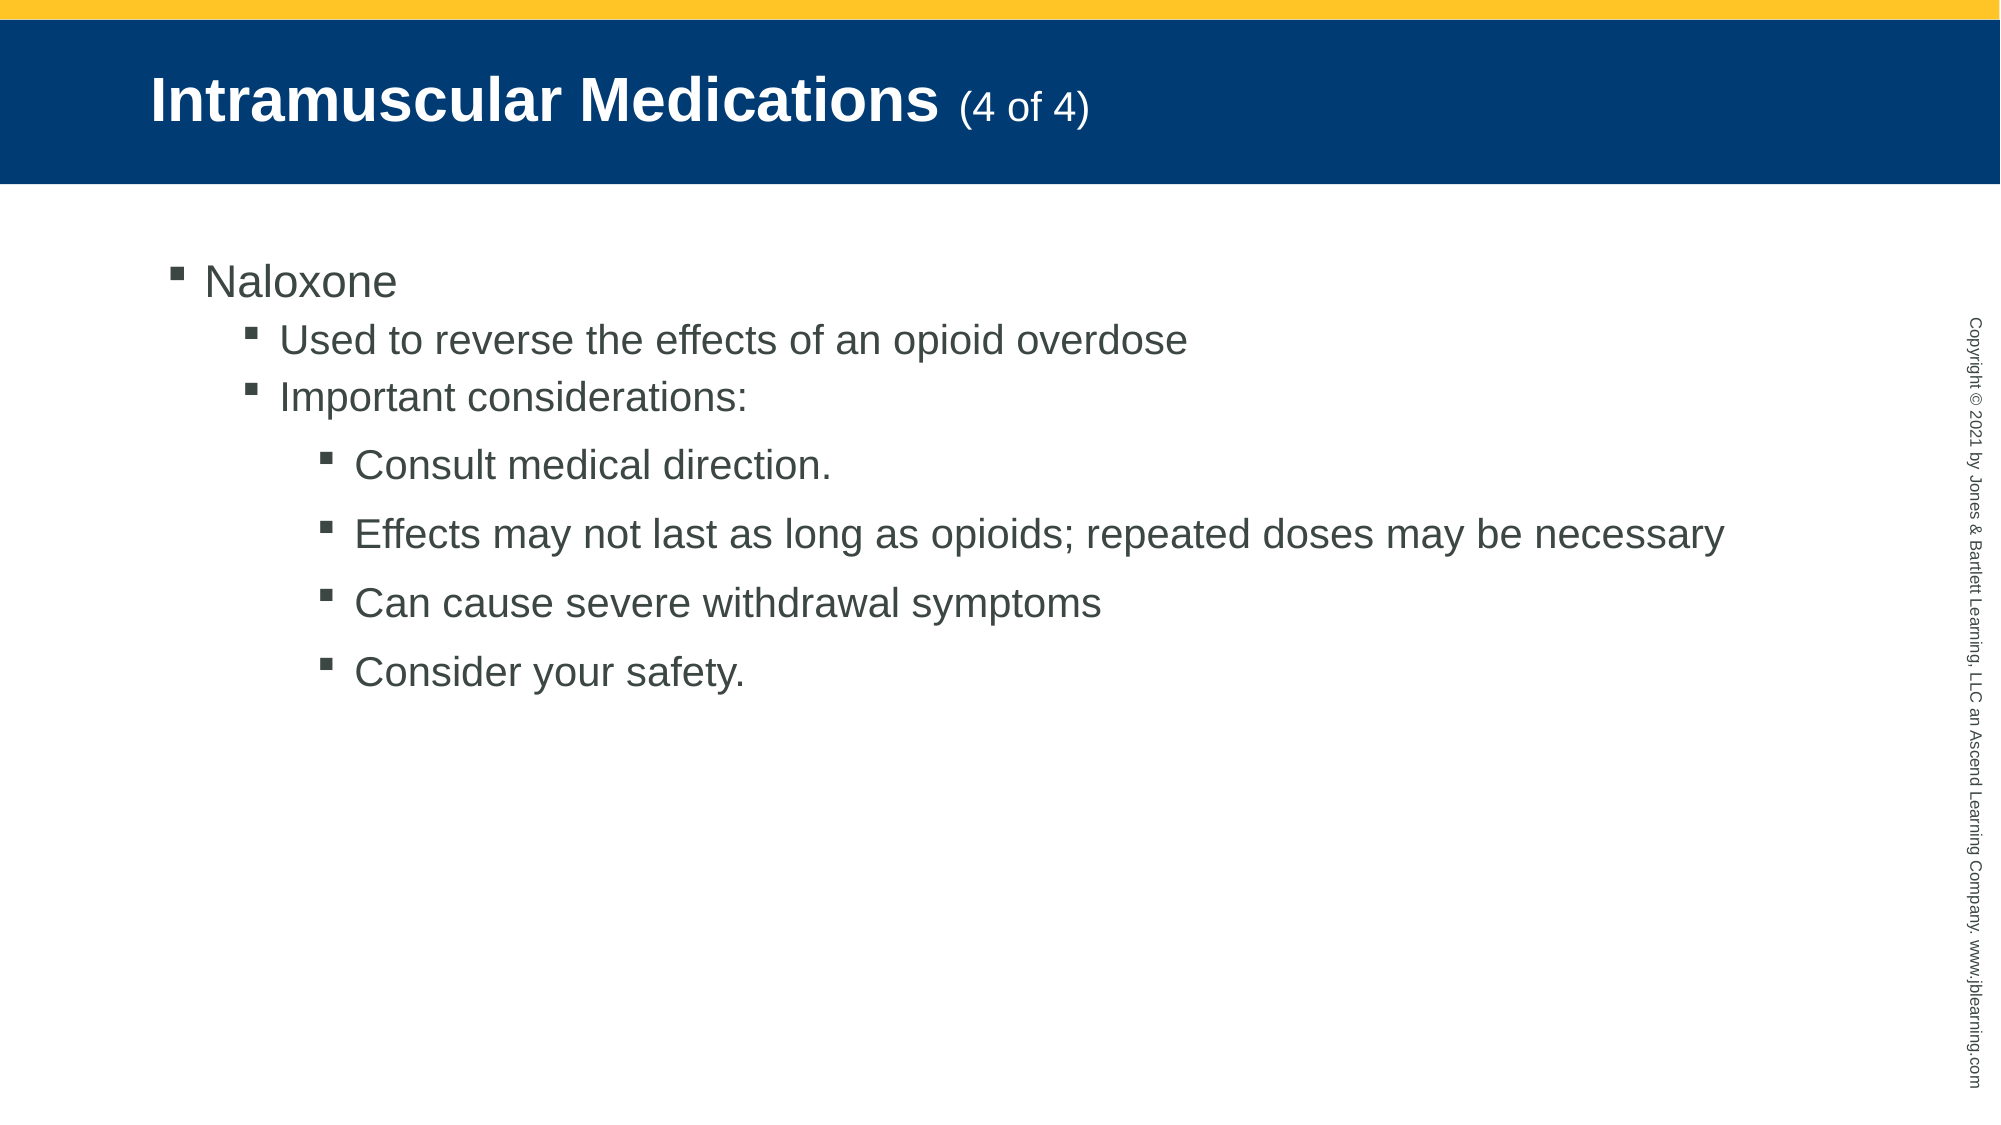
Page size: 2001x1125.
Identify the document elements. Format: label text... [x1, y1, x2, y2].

list Naloxone Used to reverse the effects of an opioid overdose Important considerations: Consult medical direction. Effects may not last as long as opioids; repeated doses may be necessary Can cause severe withdrawal symptoms Consider your safety. [151, 244, 1840, 1016]
title Intramuscular Medications (4 of 4) [0, 19, 2000, 185]
